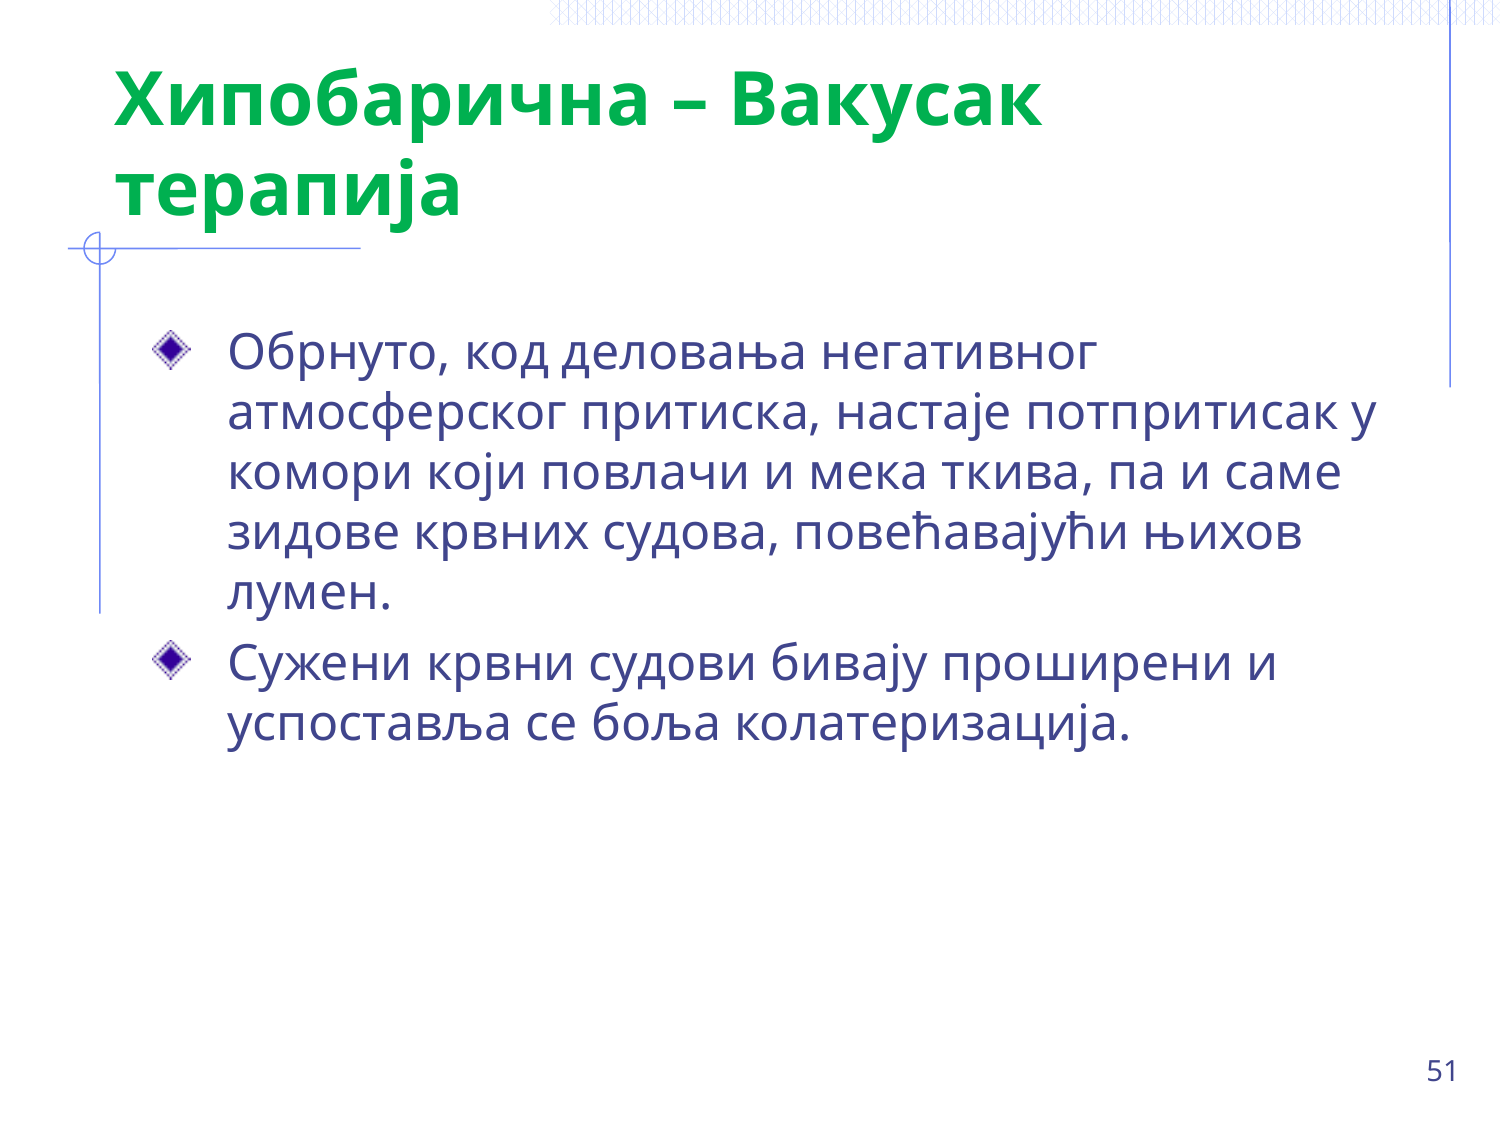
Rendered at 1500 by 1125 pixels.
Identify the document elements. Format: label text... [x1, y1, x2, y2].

title Хипобарична – Вакусак терапија [99, 49, 1376, 238]
list Обрнуто, код деловања негативног атмосферског притиска, настаје потпритисак у комори који повлачи и мека ткива, па и саме зидове крвних судова, повећавајући њихов лумен. Сужени крвни судови бивају проширени и успоставља се боља колатеризација. [137, 312, 1413, 988]
picture [152, 640, 191, 680]
slide_number 51 [1162, 1025, 1475, 1100]
picture [152, 330, 191, 370]
